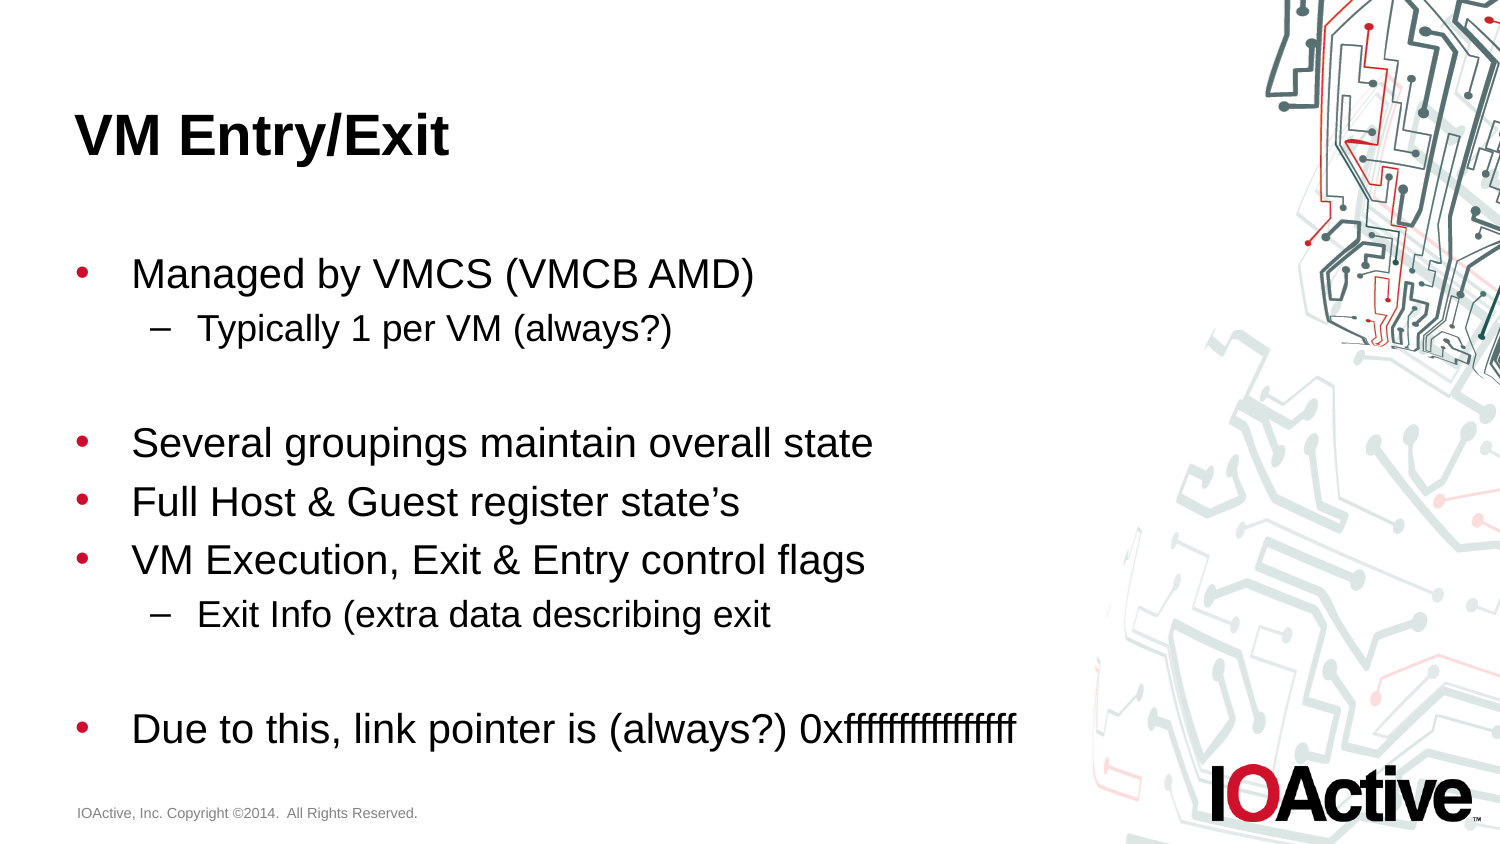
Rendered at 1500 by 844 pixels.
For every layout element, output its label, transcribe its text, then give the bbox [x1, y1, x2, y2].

title VM Entry/Exit [74, 96, 1213, 238]
list Managed by VMCS (VMCB AMD) Typically 1 per VM (always?) Several groupings maintain overall state Full Host & Guest register state’s VM Execution, Exit & Entry control flags Exit Info (extra data describing exit Due to this, link pointer is (always?) 0xffffffffffffffff [75, 246, 1375, 822]
picture [0, 0, 1500, 844]
